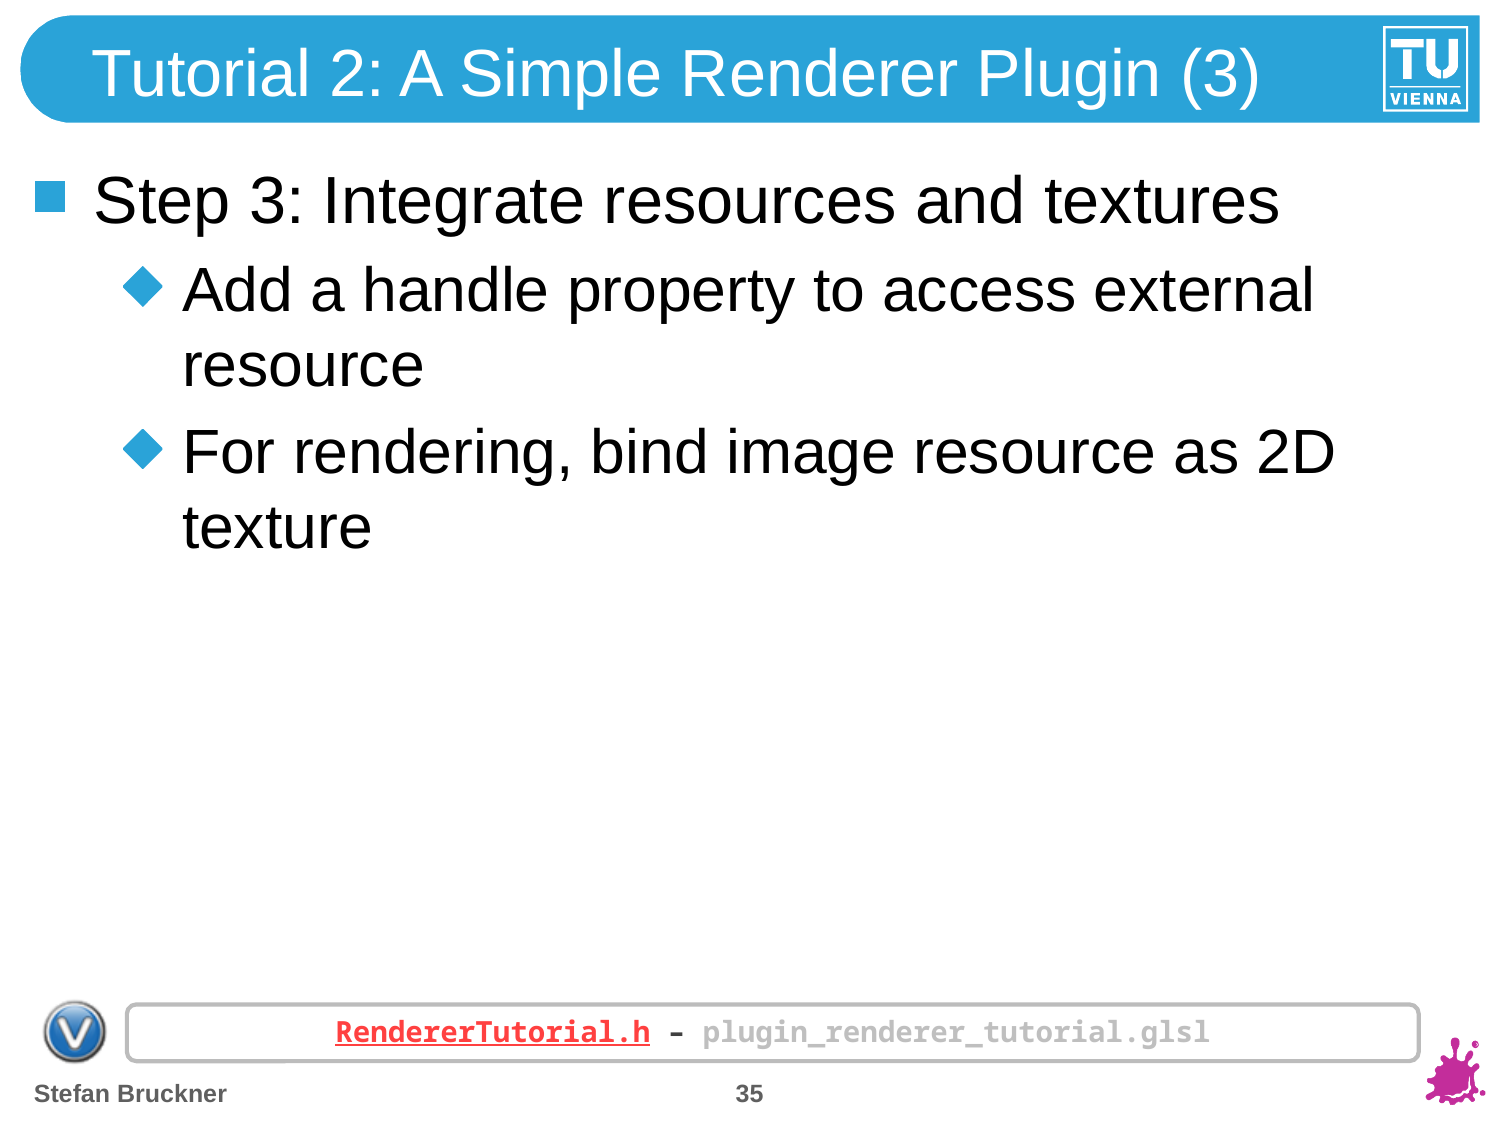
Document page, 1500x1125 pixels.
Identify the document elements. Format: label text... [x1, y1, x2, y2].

footer Stefan Bruckner [18, 1067, 637, 1118]
text_box RendererTutorial.h – plugin_renderer_tutorial.glsl [124, 1002, 1421, 1064]
slide_number 34 [660, 1067, 839, 1118]
picture [37, 994, 113, 1070]
list Step 3: Integrate resources and textures Add a handle property to access external resource For rendering, bind image resource as 2D texture [19, 148, 1481, 1048]
title Tutorial 2: A Simple Renderer Plugin (3) [76, 6, 1351, 132]
